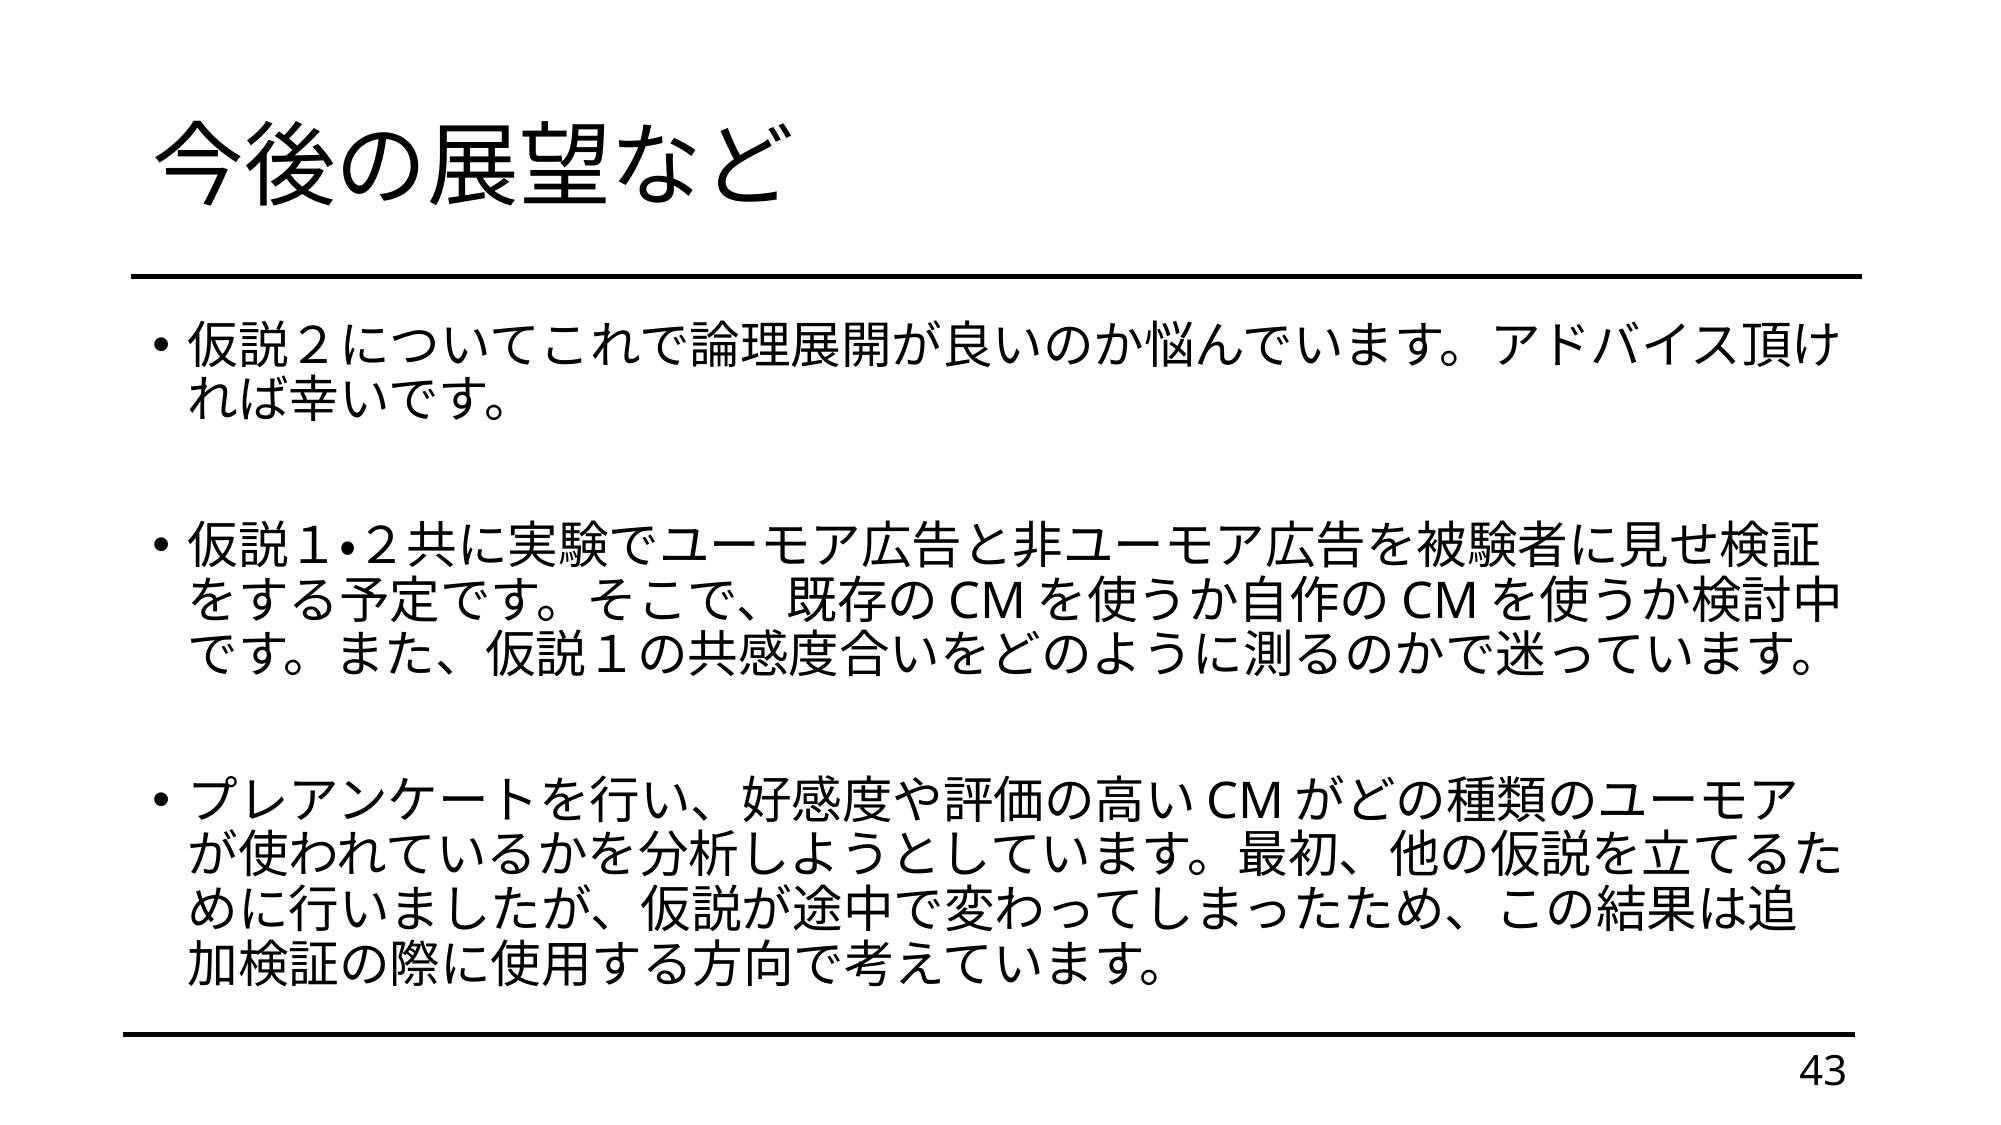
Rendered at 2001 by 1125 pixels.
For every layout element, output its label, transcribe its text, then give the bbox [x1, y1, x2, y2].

slide_number 43 [1412, 1042, 1863, 1103]
list 仮説２についてこれで論理展開が良いのか悩んでいます。アドバイス頂ければ幸いです。 仮説１・２共に実験でユーモア広告と非ユーモア広告を被験者に見せ検証をする予定です。そこで、既存のCMを使うか自作のCMを使うか検討中です。また、仮説１の共感度合いをどのように測るのかで迷っています。 プレアンケートを行い、好感度や評価の高いCMがどの種類のユーモアが使われているかを分析しようとしています。最初、他の仮説を立てるために行いましたが、仮説が途中で変わってしまったため、この結果は追加検証の際に使用する方向で考えています。 [137, 299, 1863, 1014]
title 今後の展望など [137, 59, 1863, 276]
